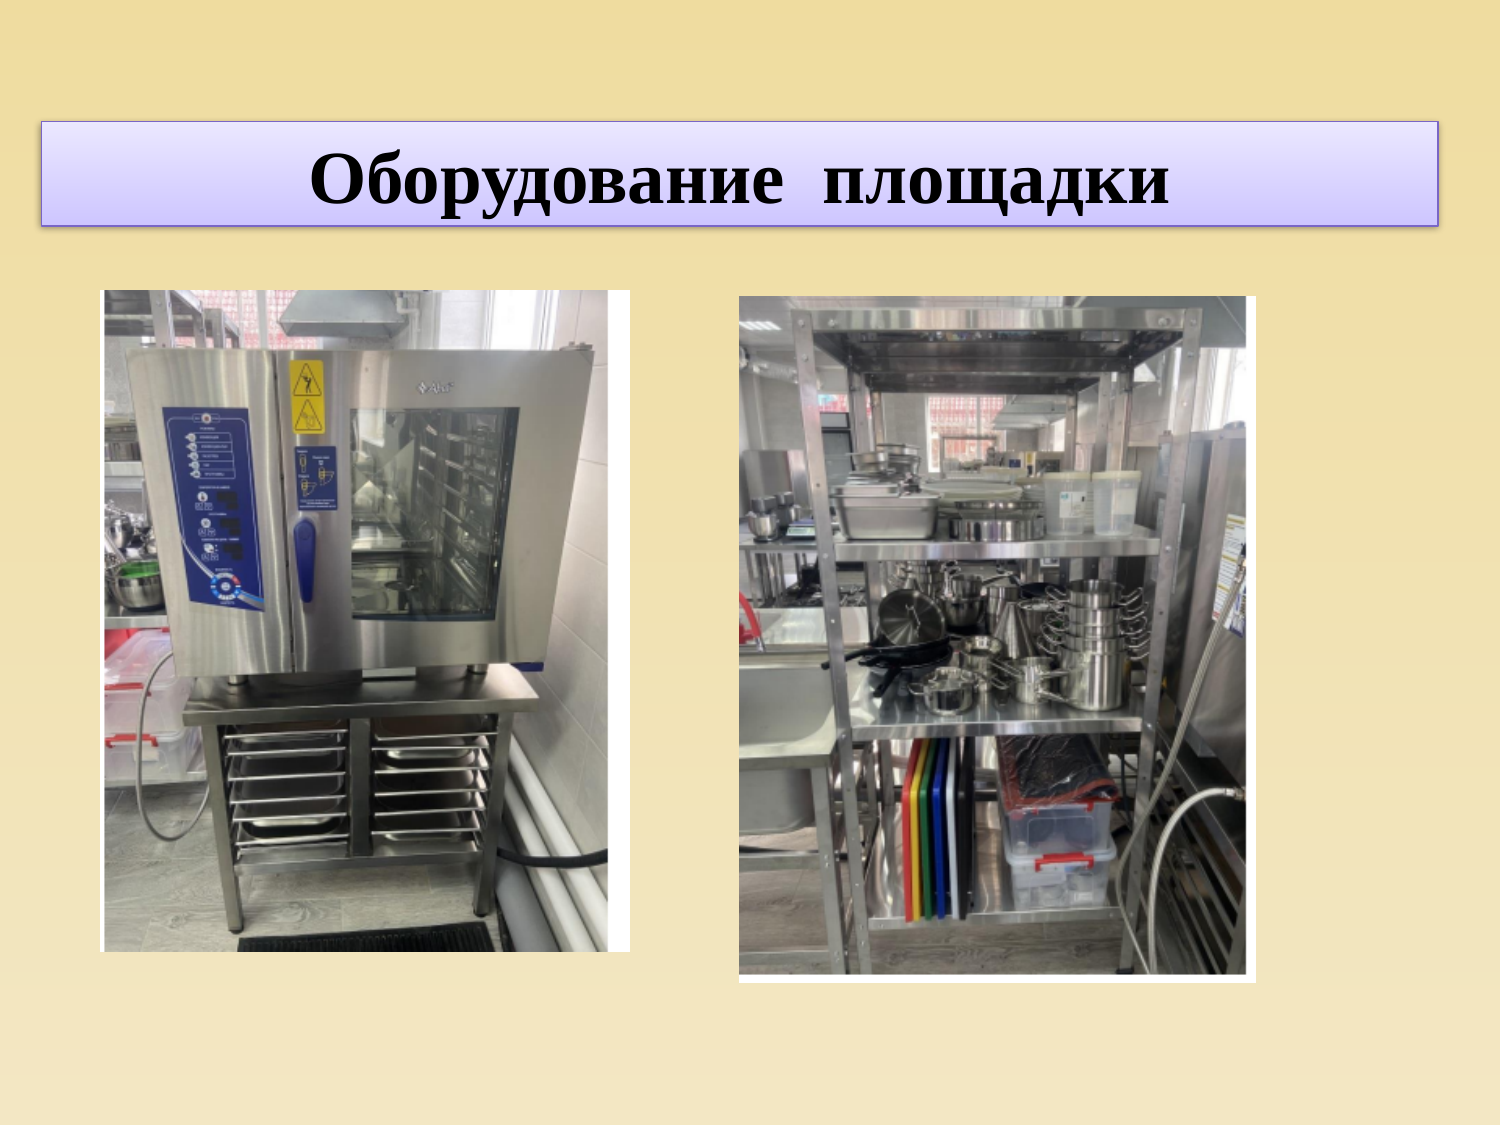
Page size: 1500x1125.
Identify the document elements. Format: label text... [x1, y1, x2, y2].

picture [739, 295, 1256, 983]
picture [100, 290, 631, 952]
text_box Оборудование площадки [41, 121, 1439, 227]
